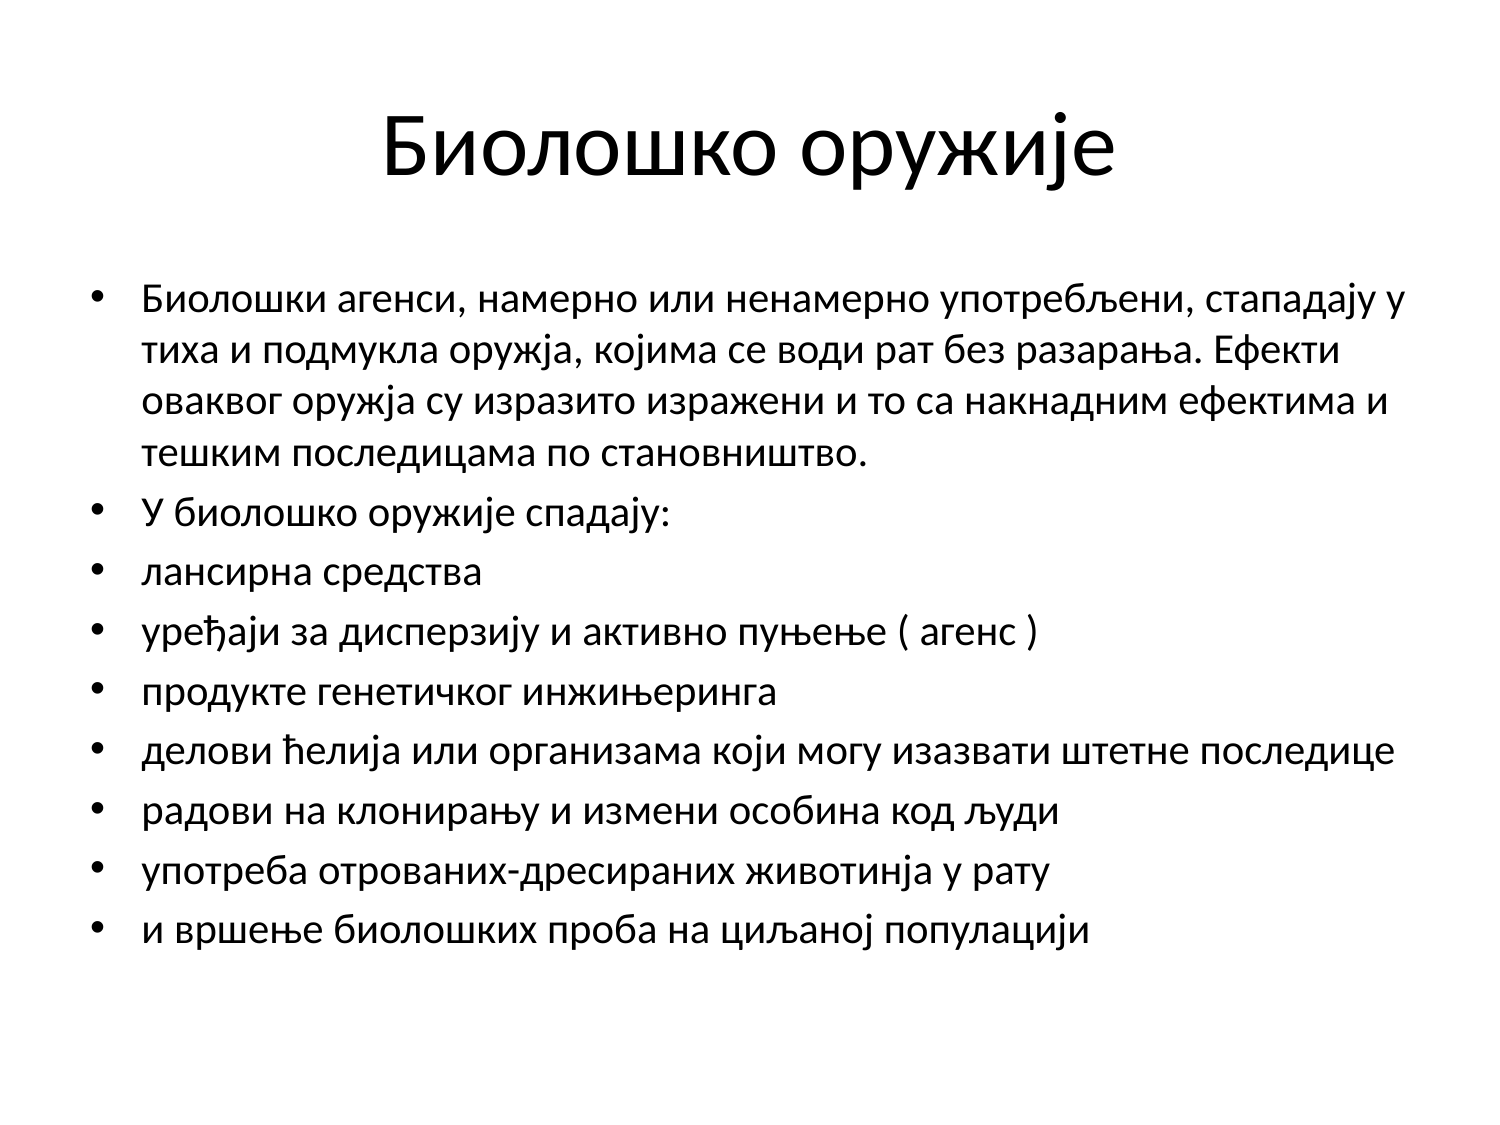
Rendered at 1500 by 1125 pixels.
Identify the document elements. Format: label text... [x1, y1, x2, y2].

list Биолошки агенси, намерно или ненамерно употребљени, стападају у тиха и подмукла оружја, којима се води рат без разарања. Ефекти оваквог оружја су изразито изражени и то са накнадним ефектима и тешким последицама по становништво. У биолошко оружије спадају: лансирна средства уређаји за дисперзију и активно пуњење ( агенс ) продукте генетичког инжињеринга делови ћелија или организама који могу изазвати штетне последице радови на клонирању и измени особина код људи употреба отрованих-дресираних животинја у рату и вршење биолошких проба на циљаној популацији [75, 262, 1425, 1005]
title Биолошко оружије [75, 45, 1425, 233]
